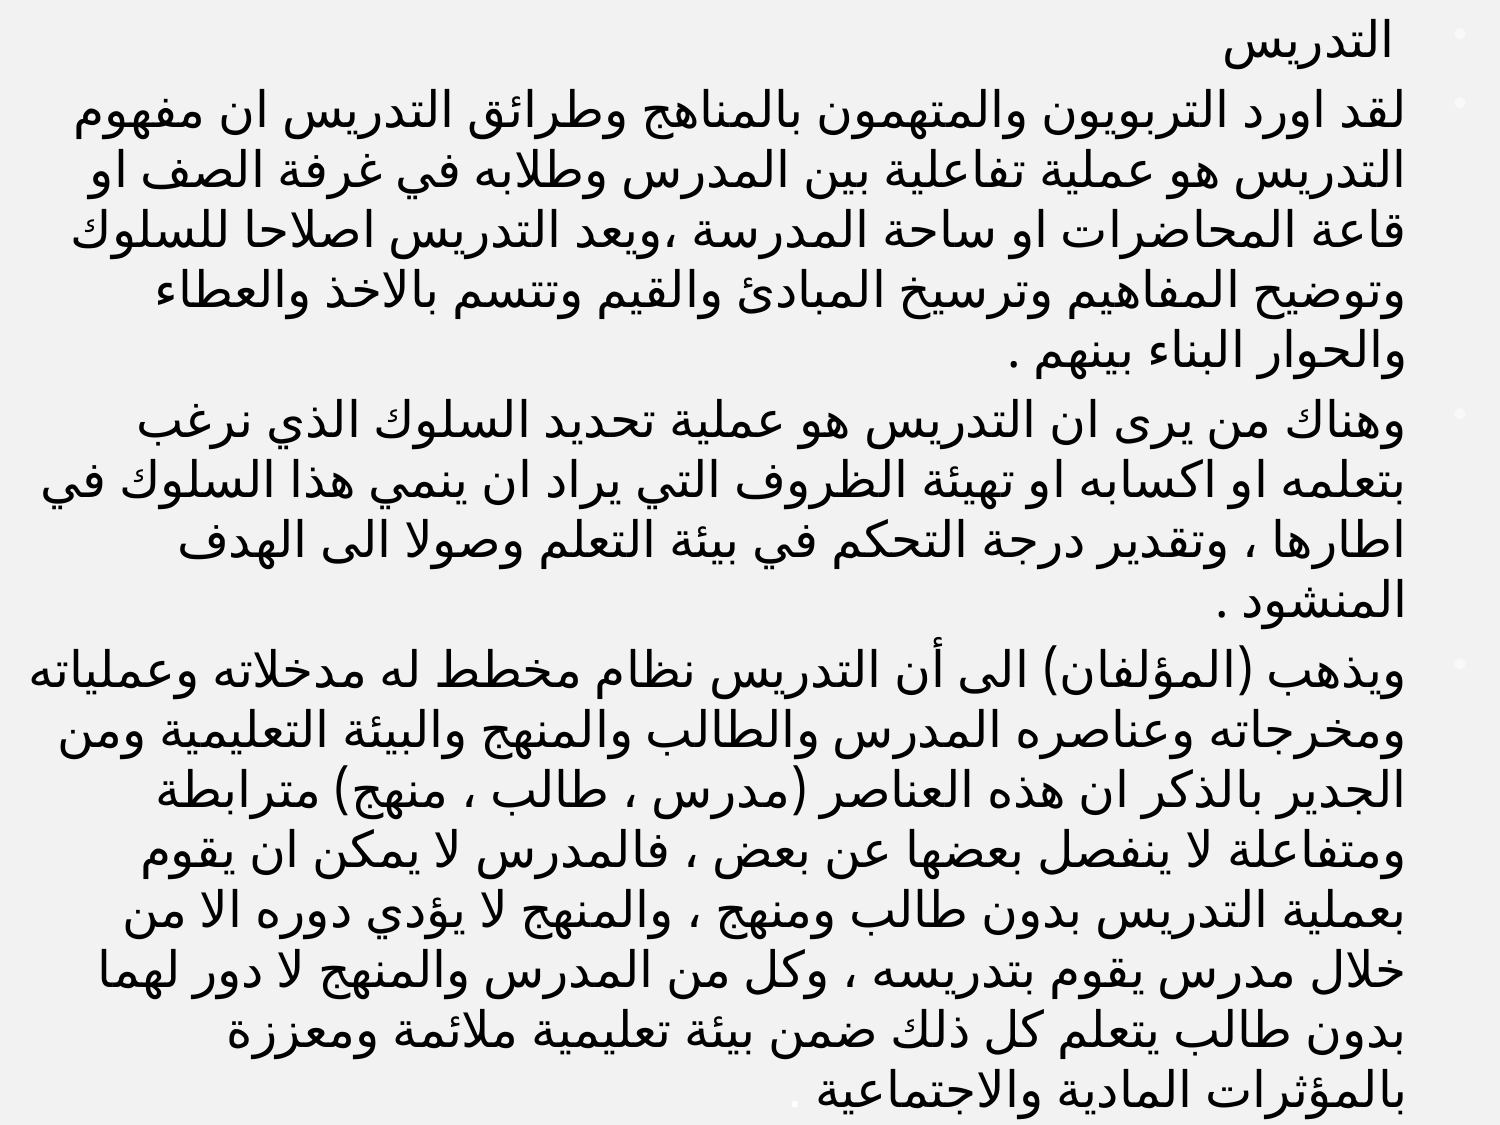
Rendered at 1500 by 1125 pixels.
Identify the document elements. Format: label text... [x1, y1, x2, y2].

list التدريس لقد اورد التربويون والمتهمون بالمناهج وطرائق التدريس ان مفهوم التدريس هو عملية تفاعلية بين المدرس وطلابه في غرفة الصف او قاعة المحاضرات او ساحة المدرسة ،ويعد التدريس اصلاحا للسلوك وتوضيح المفاهيم وترسيخ المبادئ والقيم وتتسم بالاخذ والعطاء والحوار البناء بينهم . وهناك من يرى ان التدريس هو عملية تحديد السلوك الذي نرغب بتعلمه او اكسابه او تهيئة الظروف التي يراد ان ينمي هذا السلوك في اطارها ، وتقدير درجة التحكم في بيئة التعلم وصولا الى الهدف المنشود . ويذهب (المؤلفان) الى أن التدريس نظام مخطط له مدخلاته وعملياته ومخرجاته وعناصره المدرس والطالب والمنهج والبيئة التعليمية ومن الجدير بالذكر ان هذه العناصر (مدرس ، طالب ، منهج) مترابطة ومتفاعلة لا ينفصل بعضها عن بعض ، فالمدرس لا يمكن ان يقوم بعملية التدريس بدون طالب ومنهج ، والمنهج لا يؤدي دوره الا من خلال مدرس يقوم بتدريسه ، وكل من المدرس والمنهج لا دور لهما بدون طالب يتعلم كل ذلك ضمن بيئة تعليمية ملائمة ومعززة بالمؤثرات المادية والاجتماعية . [0, 0, 1500, 1125]
